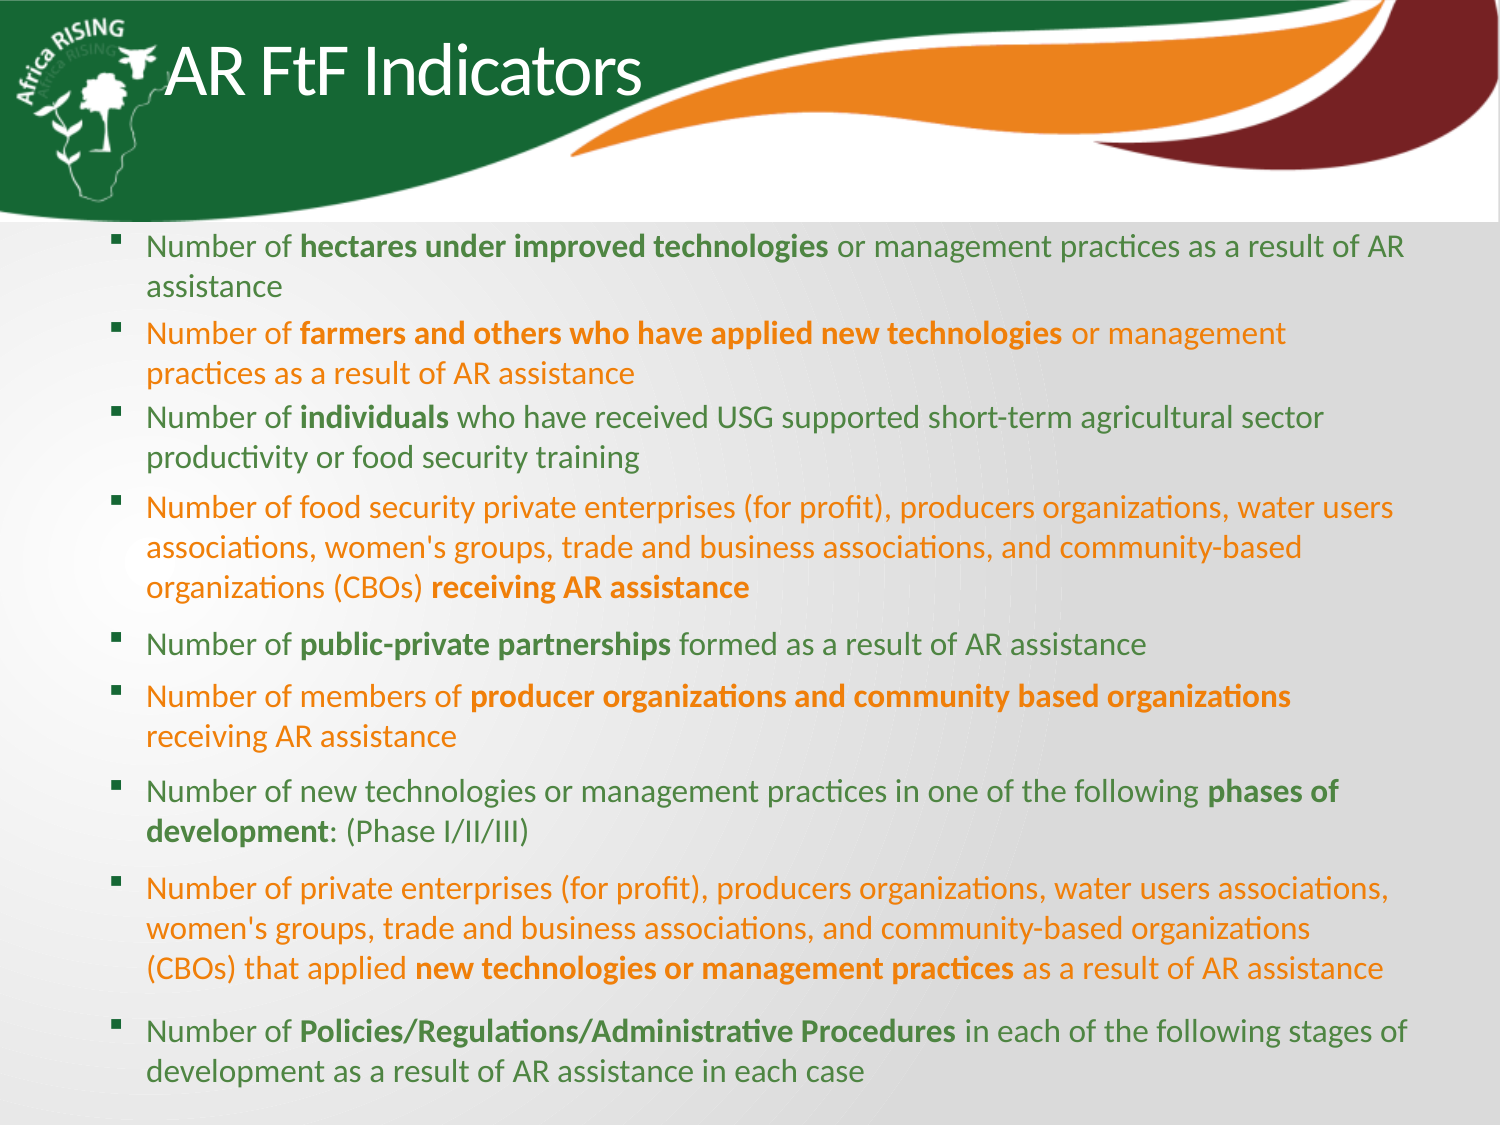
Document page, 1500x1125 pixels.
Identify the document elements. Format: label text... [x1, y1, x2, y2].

text_box Number of new technologies or management practices in one of the following phases of development: (Phase I/II/III) [74, 762, 1425, 858]
picture [0, 0, 1499, 222]
text_box Number of individuals who have received USG supported short-term agricultural sector productivity or food security training [74, 388, 1425, 477]
text_box Number of Policies/Regulations/Administrative Procedures in each of the following stages of development as a result of AR assistance in each case [74, 1001, 1425, 1097]
text_box Number of members of producer organizations and community based organizations receiving AR assistance [74, 667, 1425, 762]
text_box Number of farmers and others who have applied new technologies or management practices as a result of AR assistance [74, 303, 1425, 388]
text_box Number of food security private enterprises (for profit), producers organizations, water users associations, women's groups, trade and business associations, and community-based organizations (CBOs) receiving AR assistance [74, 477, 1425, 614]
title AR FtF Indicators [150, 12, 1500, 201]
text_box Number of private enterprises (for profit), producers organizations, water users associations, women's groups, trade and business associations, and community-based organizations (CBOs) that applied new technologies or management practices as a result of AR assistance [74, 858, 1425, 989]
list Number of hectares under improved technologies or management practices as a result of AR assistance [75, 216, 1425, 303]
text_box Number of public-private partnerships formed as a result of AR assistance [74, 614, 1425, 667]
